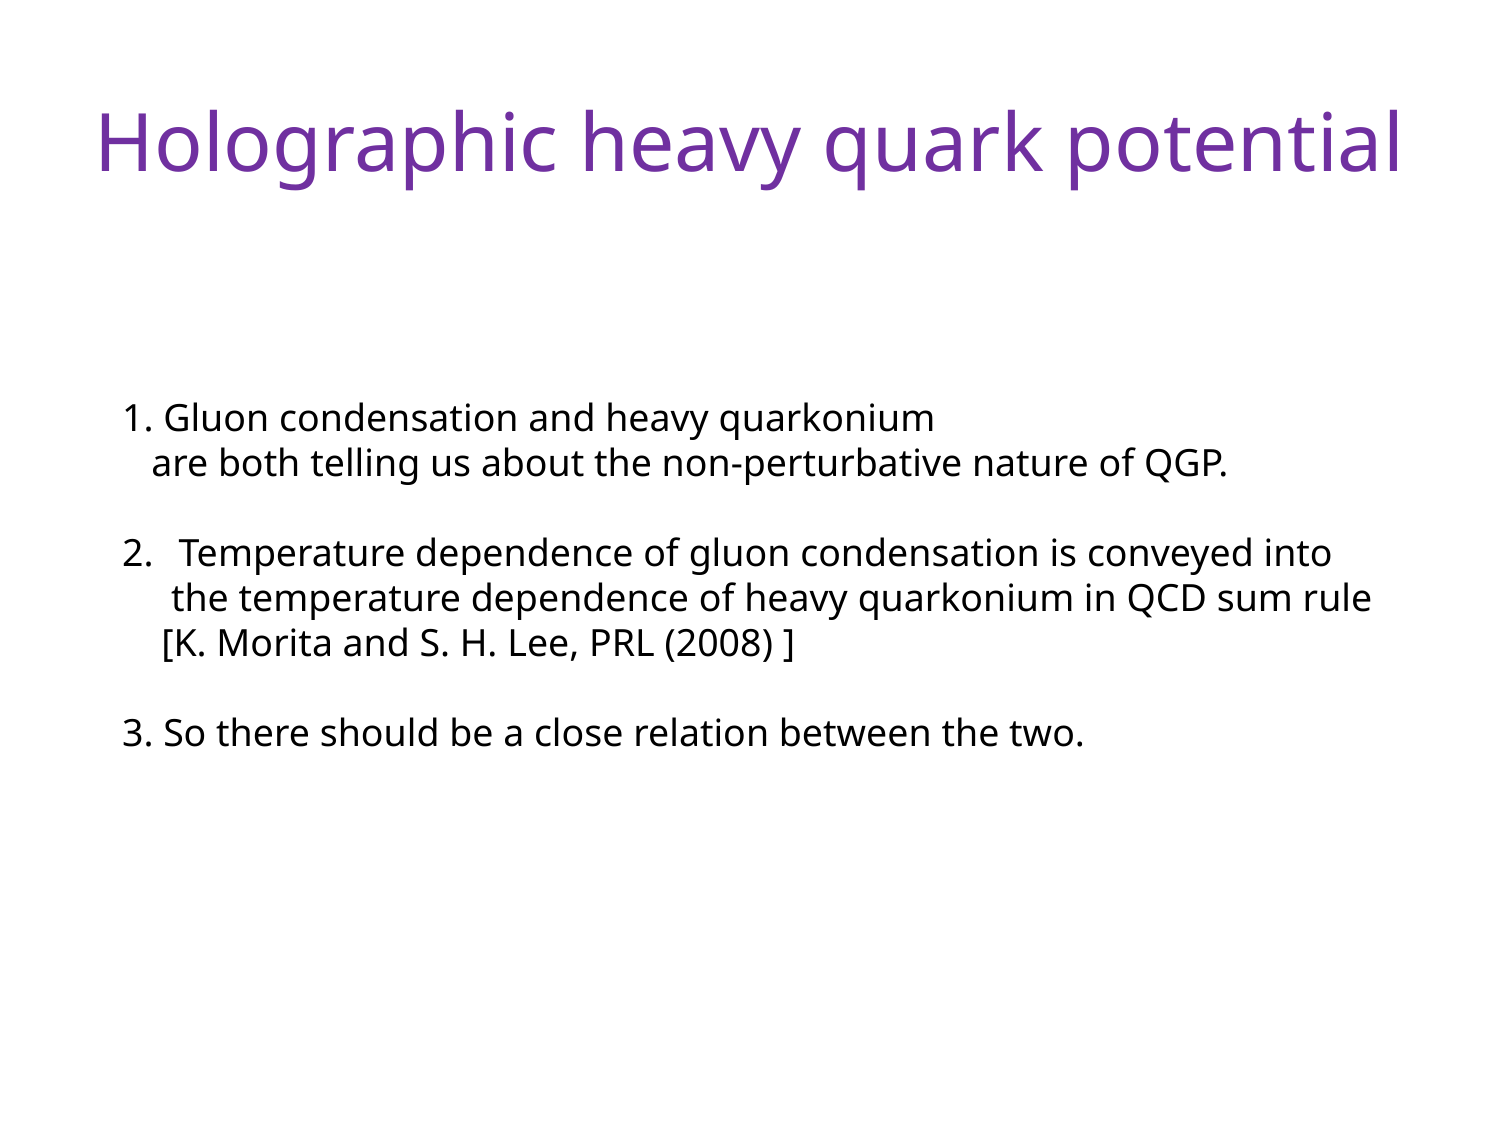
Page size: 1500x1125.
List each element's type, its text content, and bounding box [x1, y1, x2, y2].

text_box 1. Gluon condensation and heavy quarkonium are both telling us about the non-perturbative nature of QGP. Temperature dependence of gluon condensation is conveyed into the temperature dependence of heavy quarkonium in QCD sum rule [K. Morita and S. H. Lee, PRL (2008) ] 3. So there should be a close relation between the two. [107, 386, 1500, 807]
title Holographic heavy quark potential [75, 45, 1425, 233]
